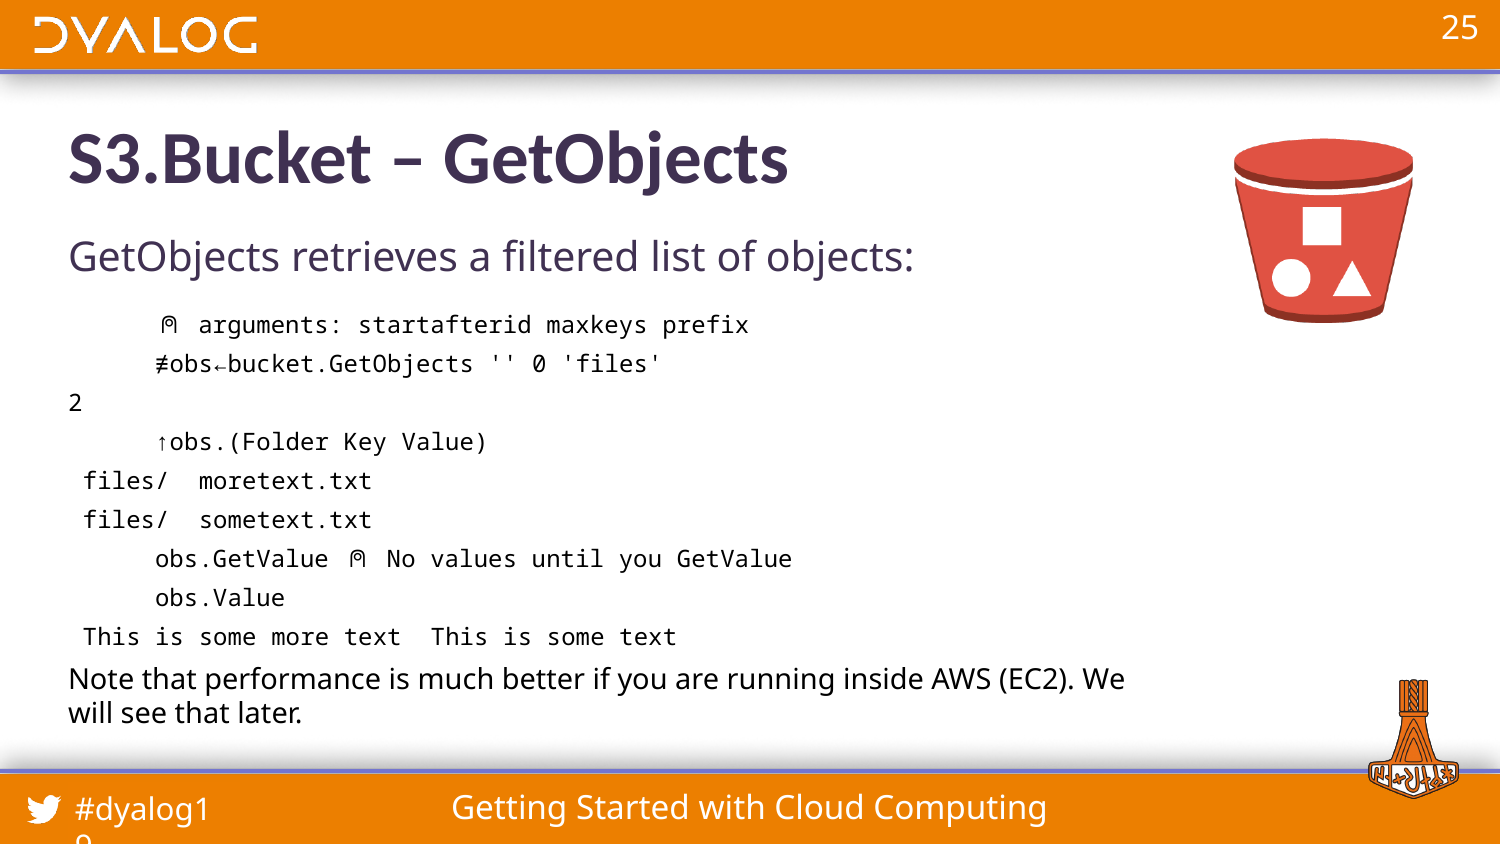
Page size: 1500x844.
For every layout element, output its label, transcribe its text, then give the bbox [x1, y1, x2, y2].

picture [1233, 138, 1413, 323]
title S3.Bucket – GetObjects [53, 104, 1444, 202]
list GetObjects retrieves a filtered list of objects: ⍝ arguments: startafterid maxkeys prefix ≢obs←bucket.GetObjects '' 0 'files' 2 ↑obs.(Folder Key Value) files/ moretext.txt files/ sometext.txt obs.GetValue ⍝ No values until you GetValue obs.Value This is some more text This is some text Note that performance is much better if you are running inside AWS (EC2). We will see that later. [53, 222, 1152, 740]
picture [0, 0, 1500, 108]
picture [0, 679, 1500, 844]
